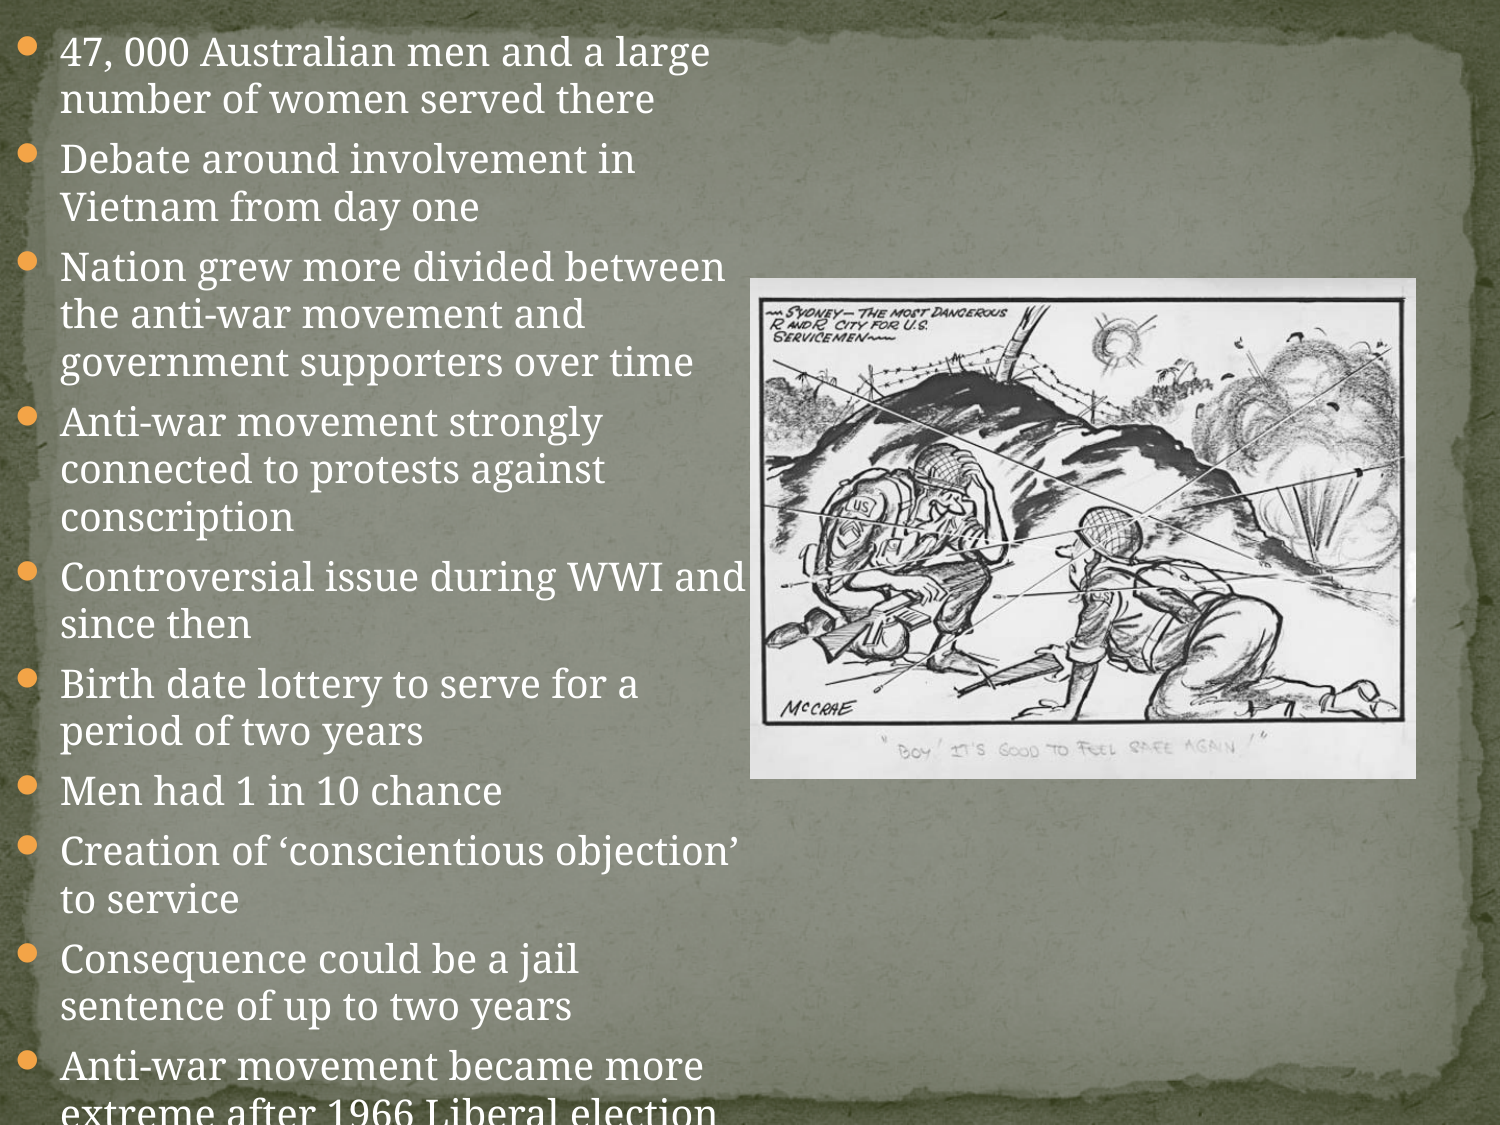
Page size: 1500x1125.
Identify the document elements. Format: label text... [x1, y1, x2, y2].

list 47, 000 Australian men and a large number of women served there Debate around involvement in Vietnam from day one Nation grew more divided between the anti-war movement and government supporters over time Anti-war movement strongly connected to protests against conscription Controversial issue during WWI and since then Birth date lottery to serve for a period of two years Men had 1 in 10 chance Creation of ‘conscientious objection’ to service Consequence could be a jail sentence of up to two years Anti-war movement became more extreme after 1966 Liberal election win [0, 19, 762, 1059]
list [751, 280, 1416, 778]
